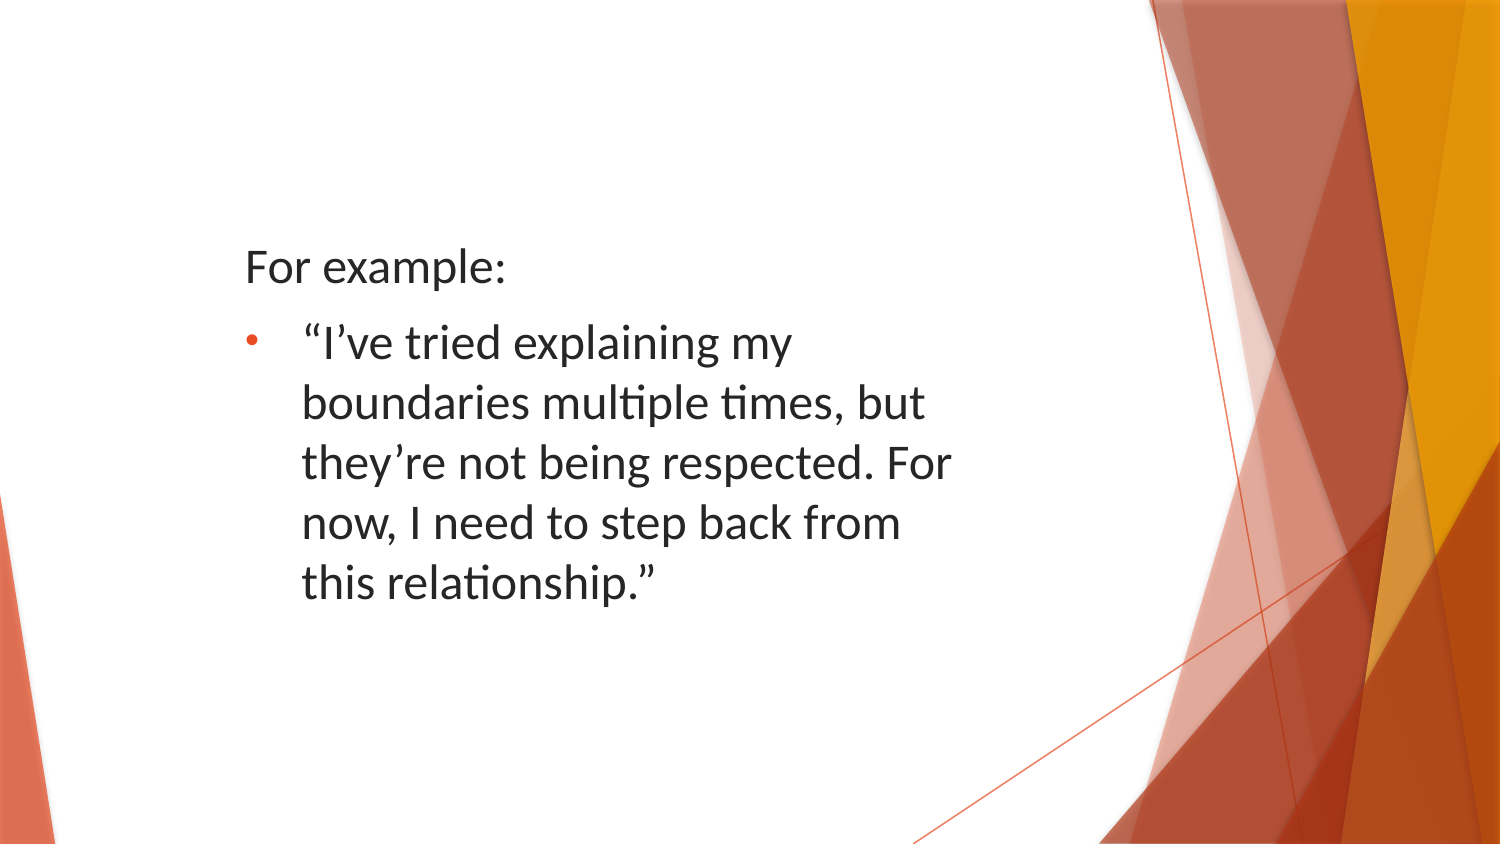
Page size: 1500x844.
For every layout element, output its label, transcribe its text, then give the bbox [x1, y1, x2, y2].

list For example: “I’ve tried explaining my boundaries multiple times, but they’re not being respected. For now, I need to step back from this relationship.” [230, 114, 987, 729]
